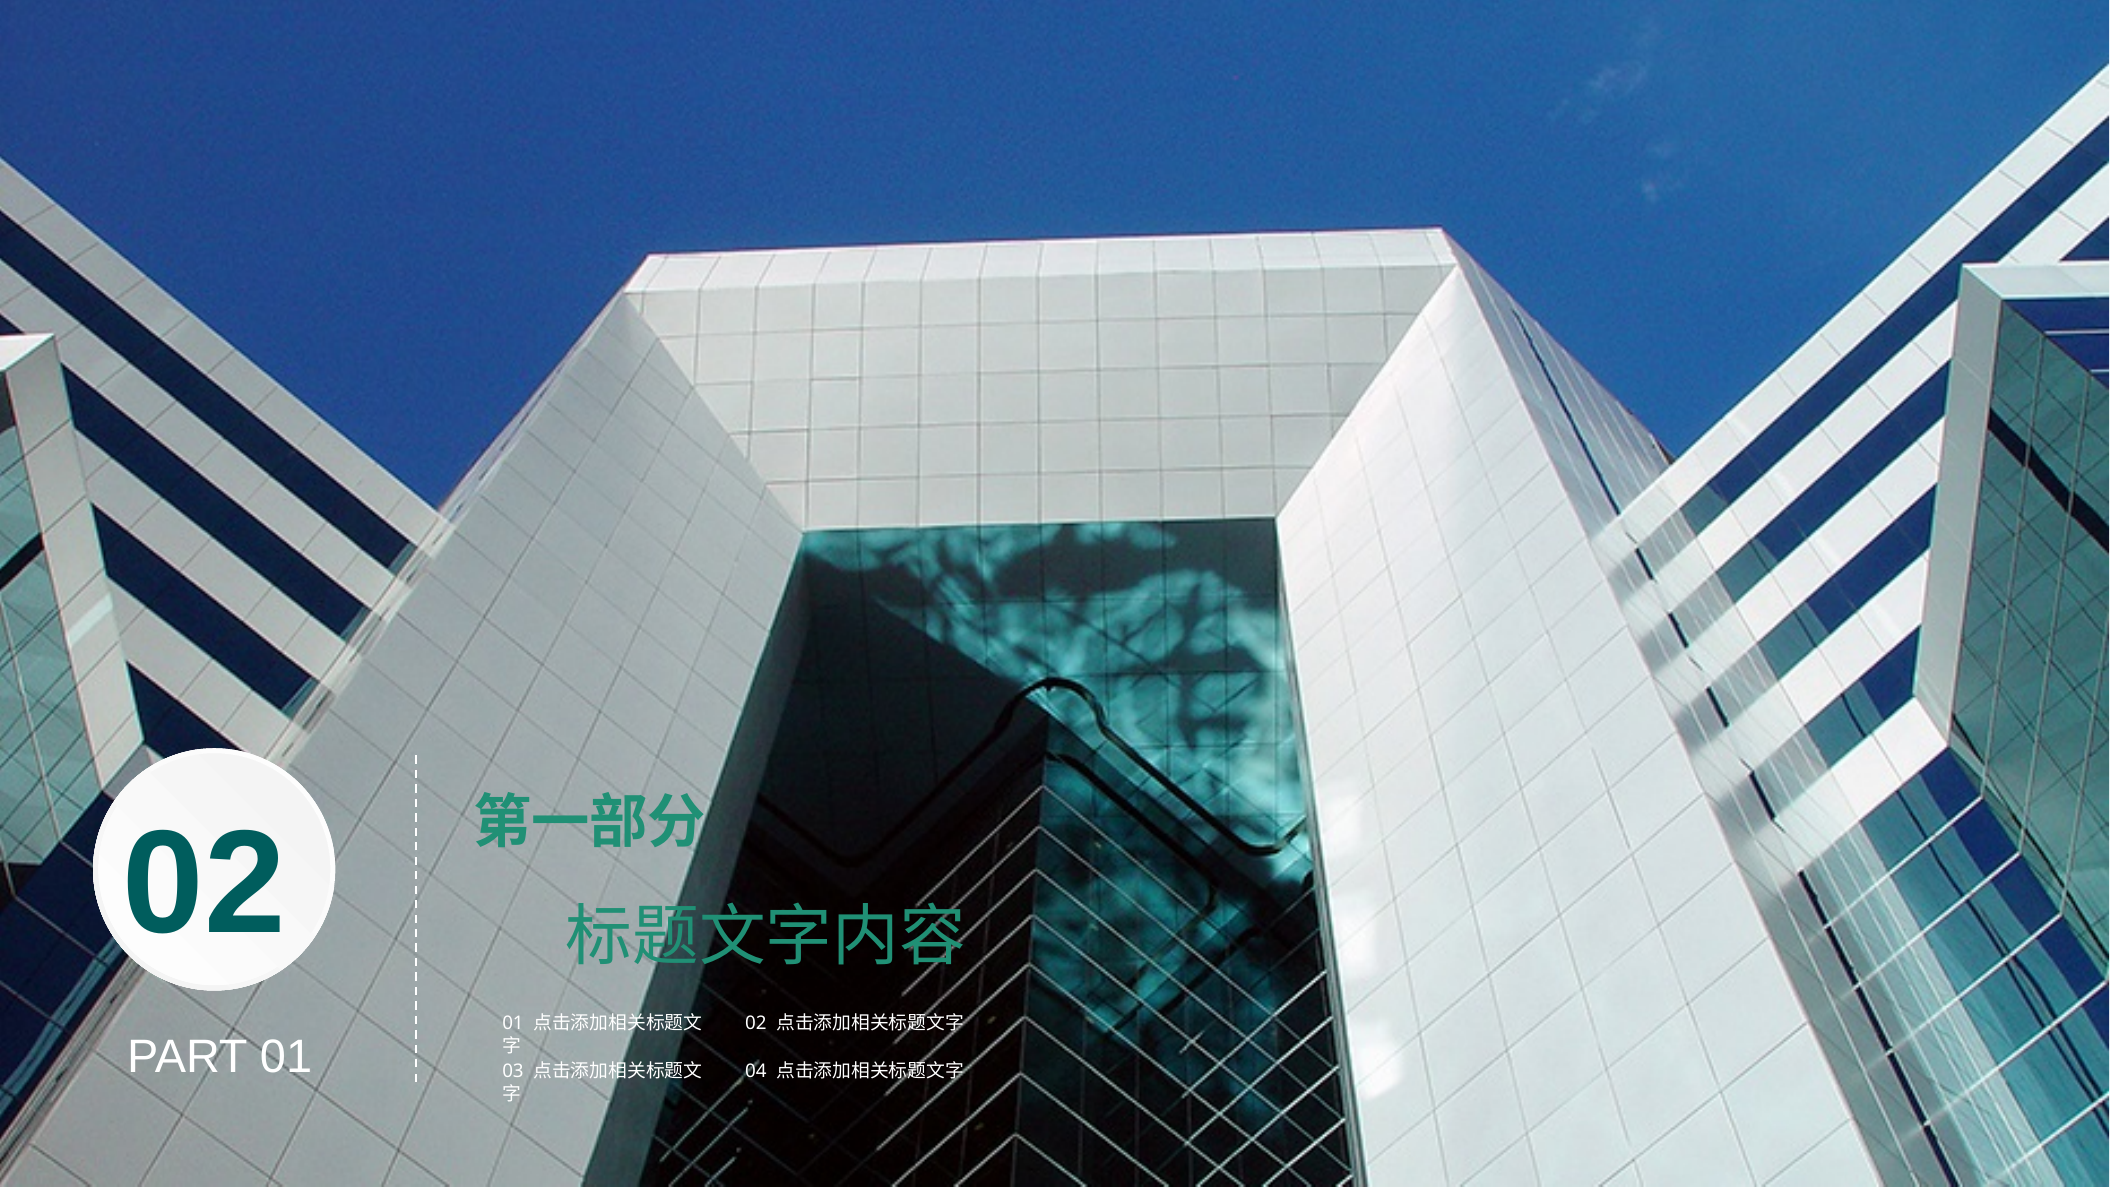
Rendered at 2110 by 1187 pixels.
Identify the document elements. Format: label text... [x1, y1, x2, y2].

text_box [0, 0, 2110, 1187]
text_box 04 点击添加相关标题文字 [731, 1051, 988, 1089]
text_box PART 01 [127, 1025, 336, 1082]
text_box 02 点击添加相关标题文字 [731, 1004, 988, 1041]
text_box 01 点击添加相关标题文字 [488, 1004, 734, 1051]
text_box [93, 748, 336, 991]
text_box 第一部分 标题文字内容 [439, 776, 996, 989]
text_box 03 点击添加相关标题文字 [488, 1051, 734, 1111]
